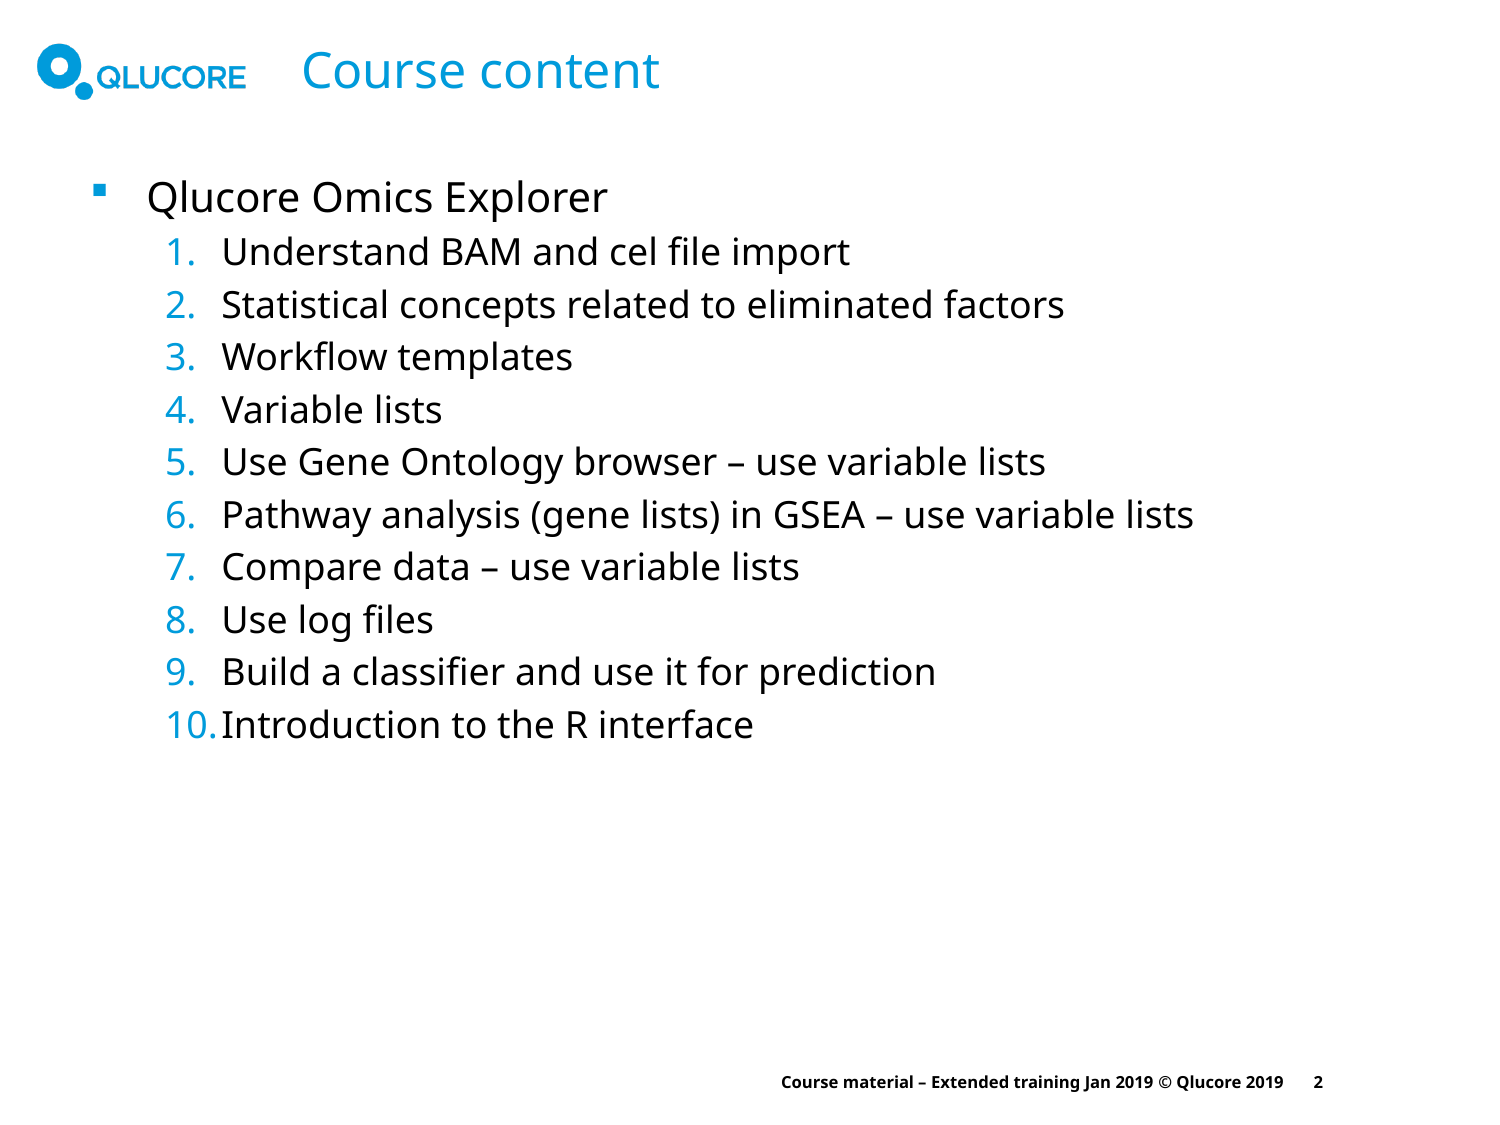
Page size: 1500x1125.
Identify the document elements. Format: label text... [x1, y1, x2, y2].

list Qlucore Omics Explorer Understand BAM and cel file import Statistical concepts related to eliminated factors Workflow templates Variable lists Use Gene Ontology browser – use variable lists Pathway analysis (gene lists) in GSEA – use variable lists Compare data – use variable lists Use log files Build a classifier and use it for prediction Introduction to the R interface [75, 163, 1425, 1052]
title Course content [286, 10, 1445, 127]
